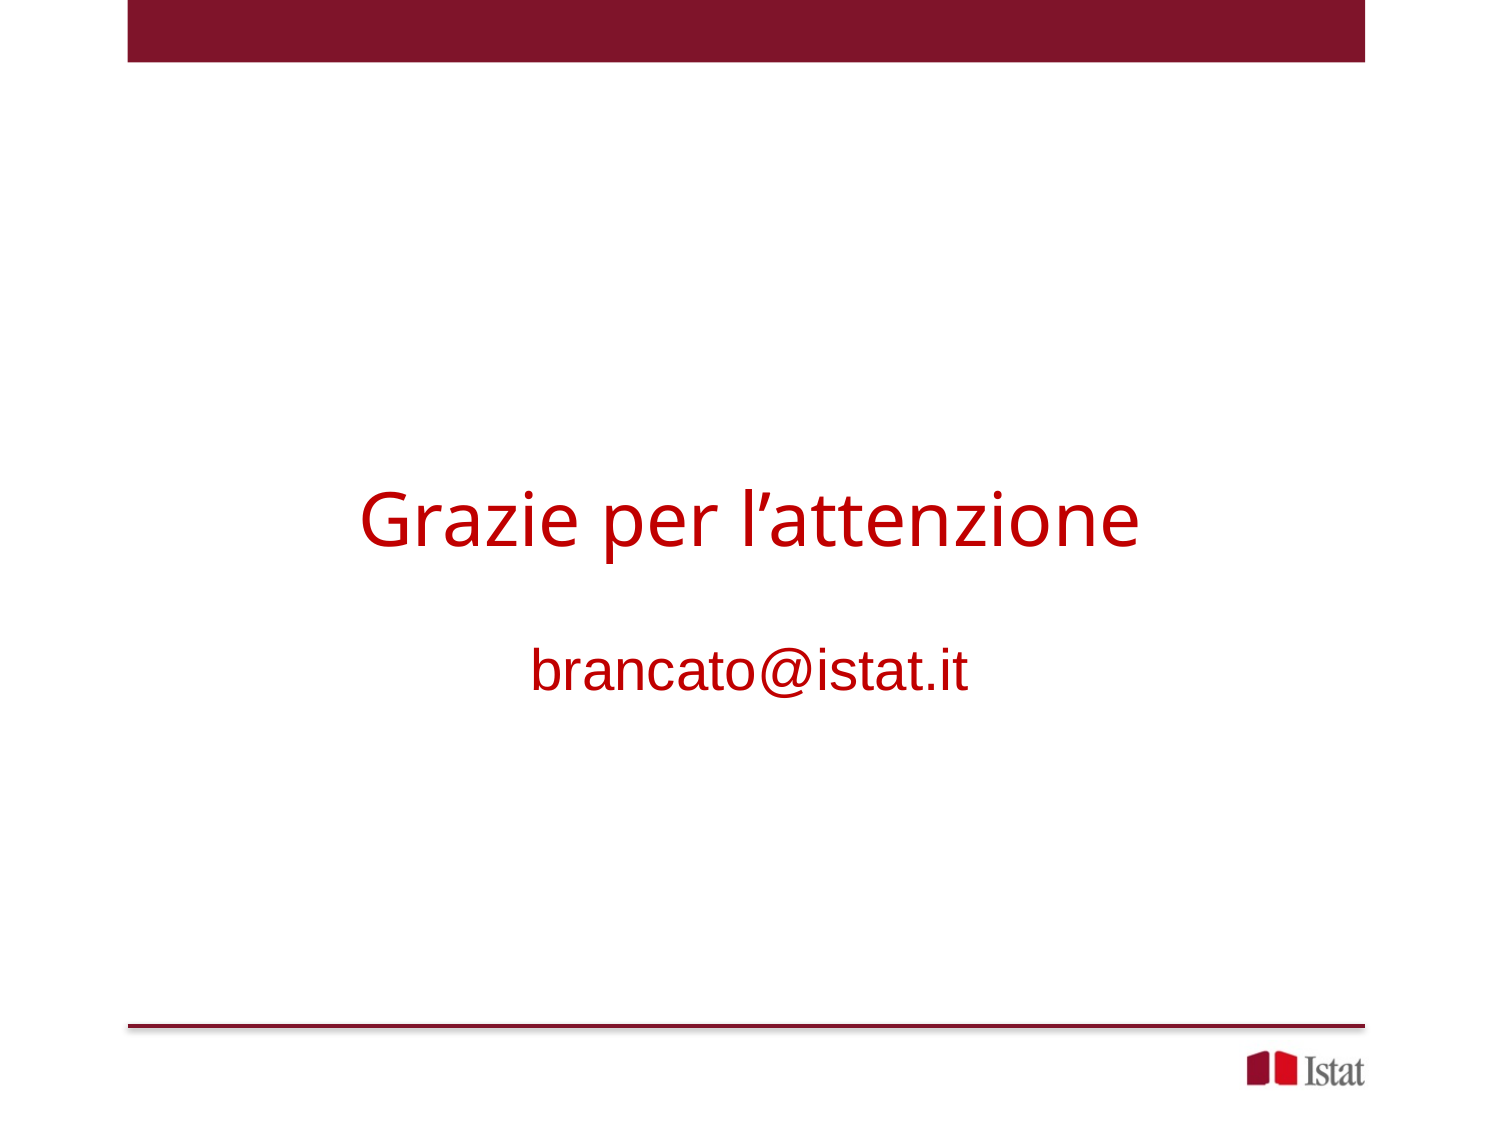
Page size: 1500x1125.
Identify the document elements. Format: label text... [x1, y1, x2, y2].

text_box Grazie per l’attenzione brancato@istat.it [74, 464, 1425, 608]
picture [1239, 1040, 1373, 1097]
